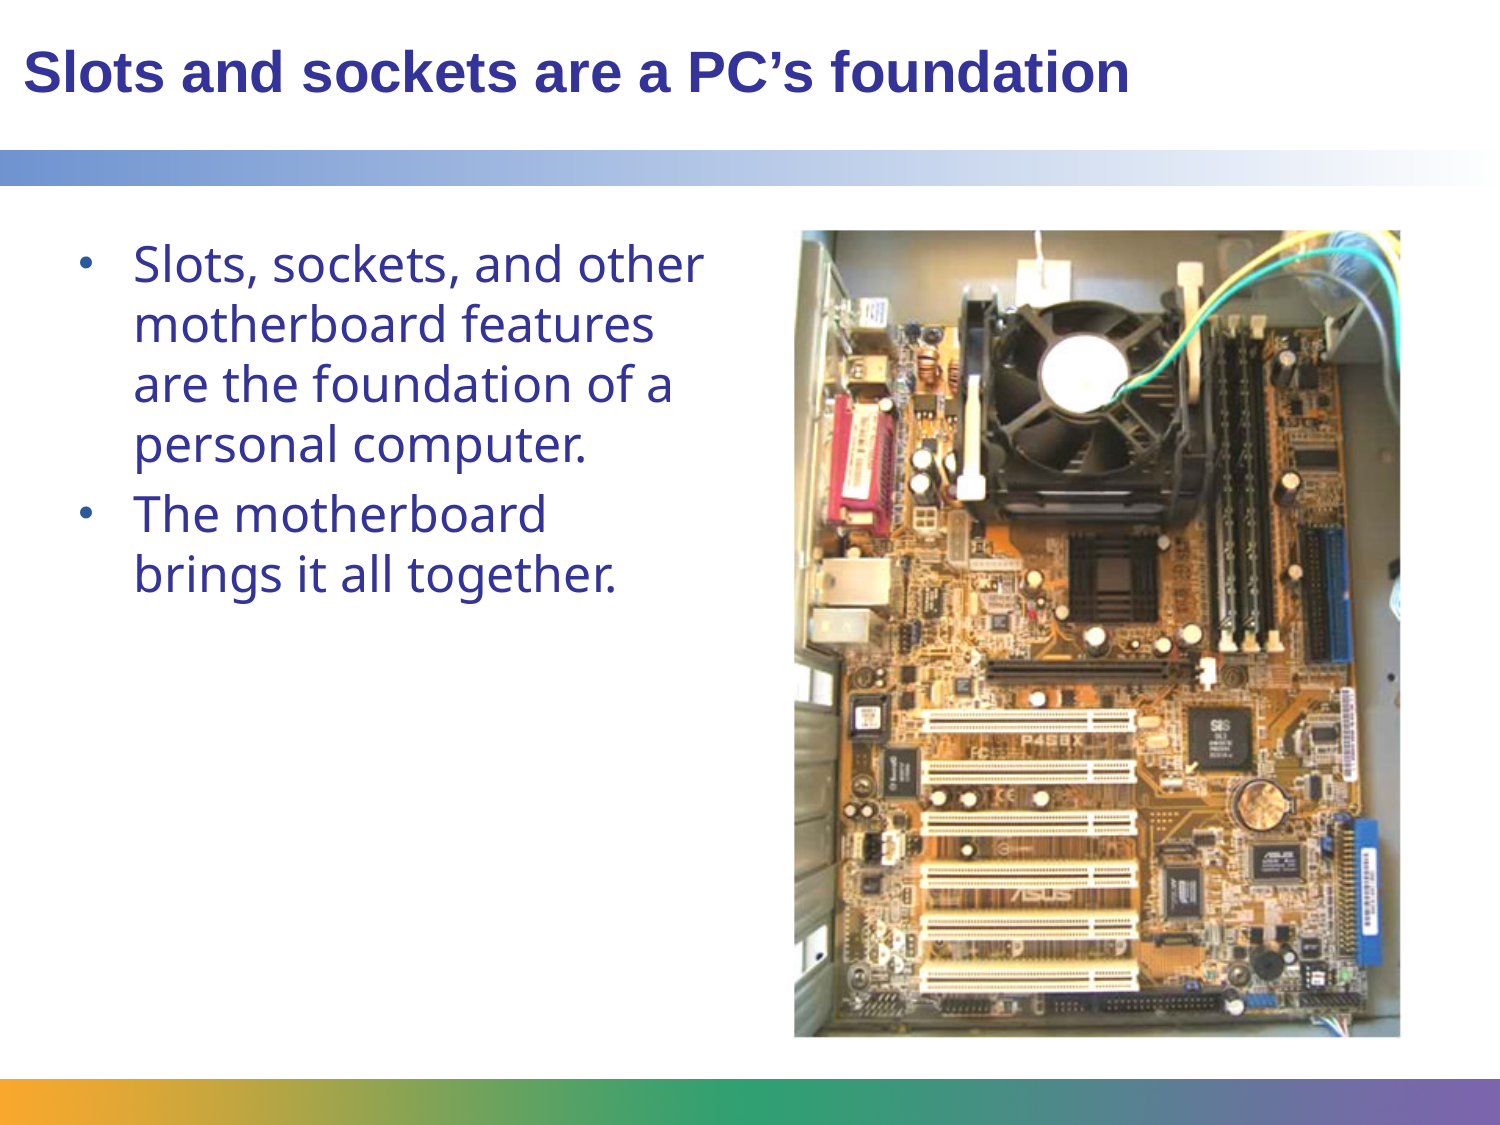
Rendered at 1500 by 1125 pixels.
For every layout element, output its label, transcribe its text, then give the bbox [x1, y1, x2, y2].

title Slots and sockets are a PC’s foundation [8, 0, 1430, 138]
picture [793, 228, 1402, 1039]
picture [0, 1079, 1500, 1125]
list Slots, sockets, and other motherboard features are the foundation of a personal computer. The motherboard brings it all together. [62, 224, 725, 1013]
